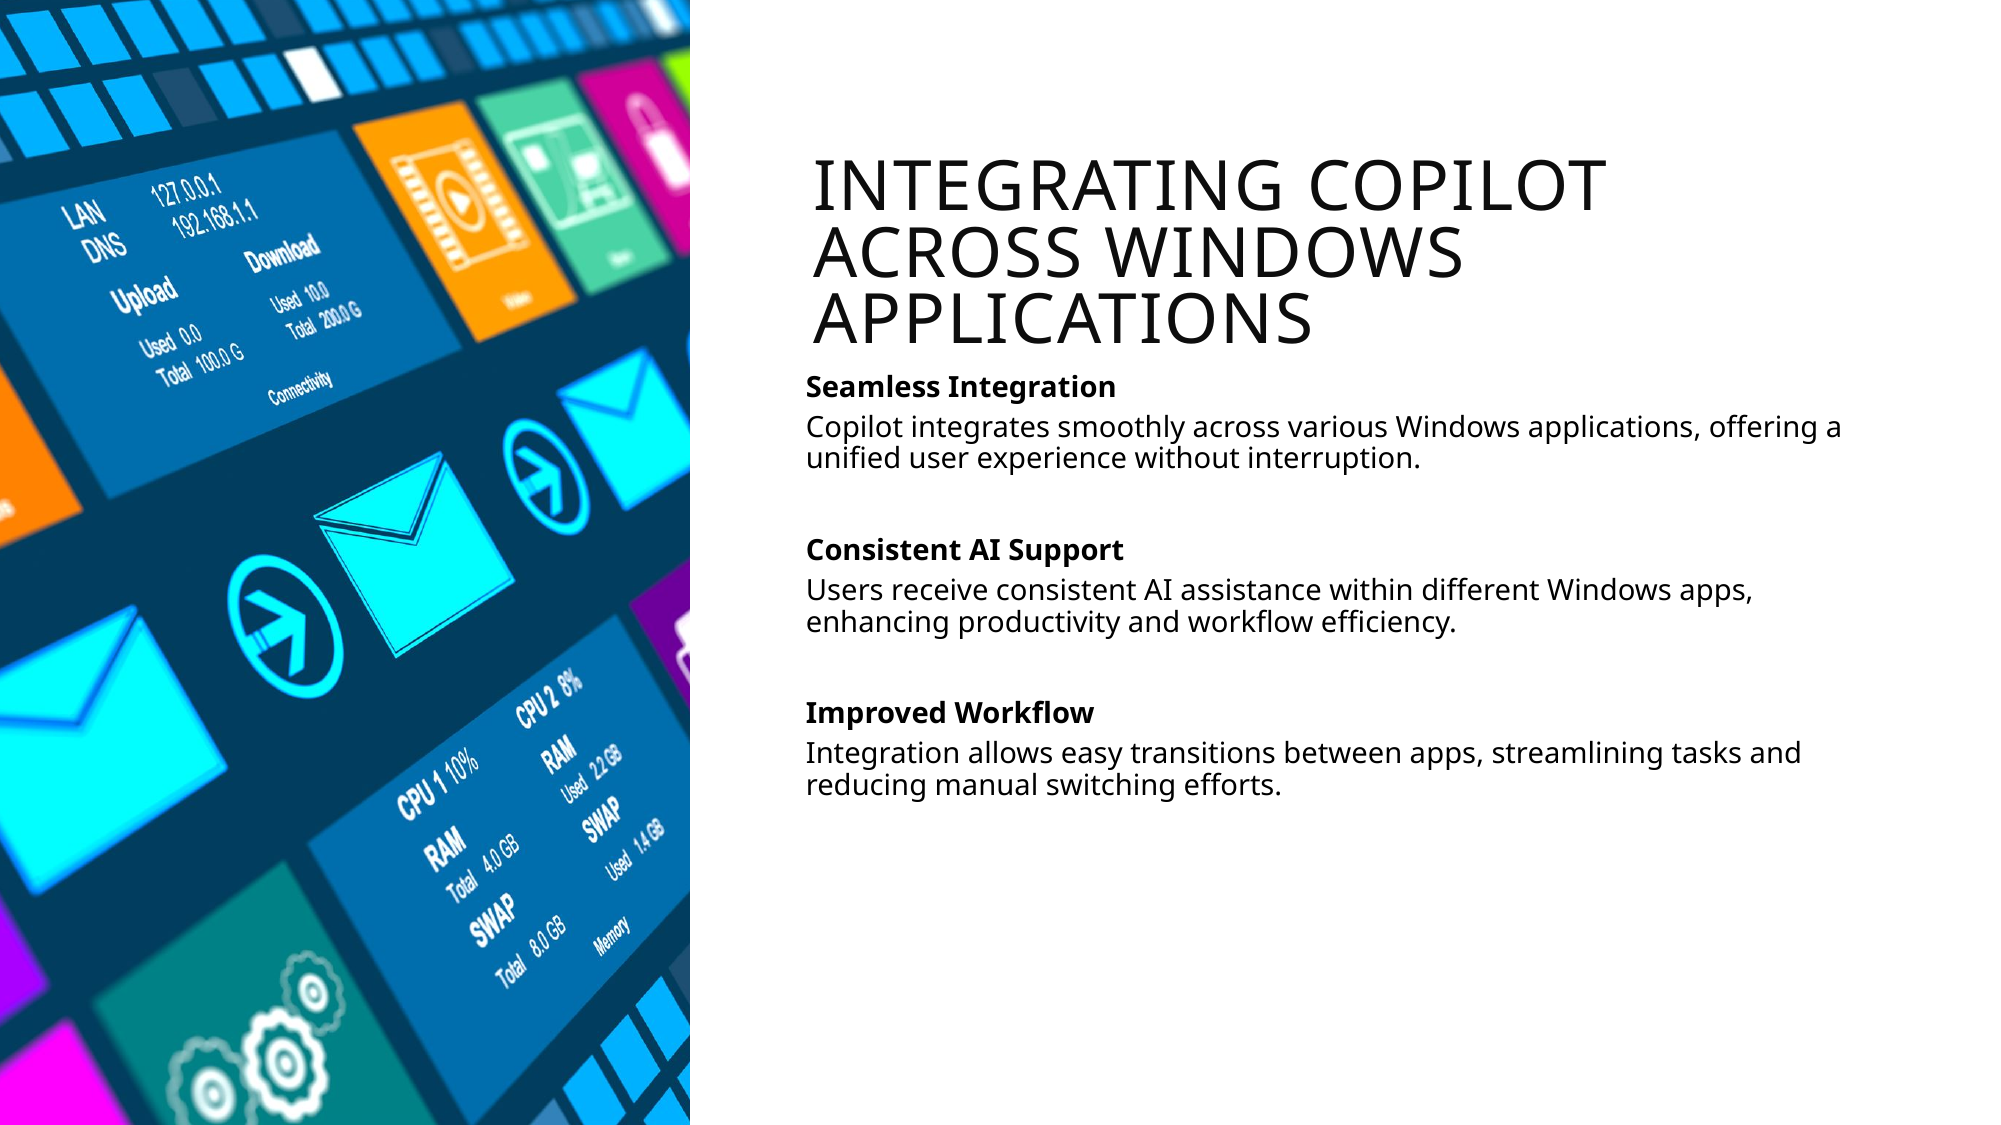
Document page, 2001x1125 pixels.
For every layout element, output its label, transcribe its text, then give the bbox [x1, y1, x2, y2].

title Integrating Copilot Across Windows Applications [798, 149, 1886, 364]
list Seamless Integration Copilot integrates smoothly across various Windows applications, offering a unified user experience without interruption. Consistent AI Support Users receive consistent AI assistance within different Windows apps, enhancing productivity and workflow efficiency. Improved Workflow Integration allows easy transitions between apps, streamlining tasks and reducing manual switching efforts. [798, 364, 1886, 978]
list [0, 0, 691, 1125]
